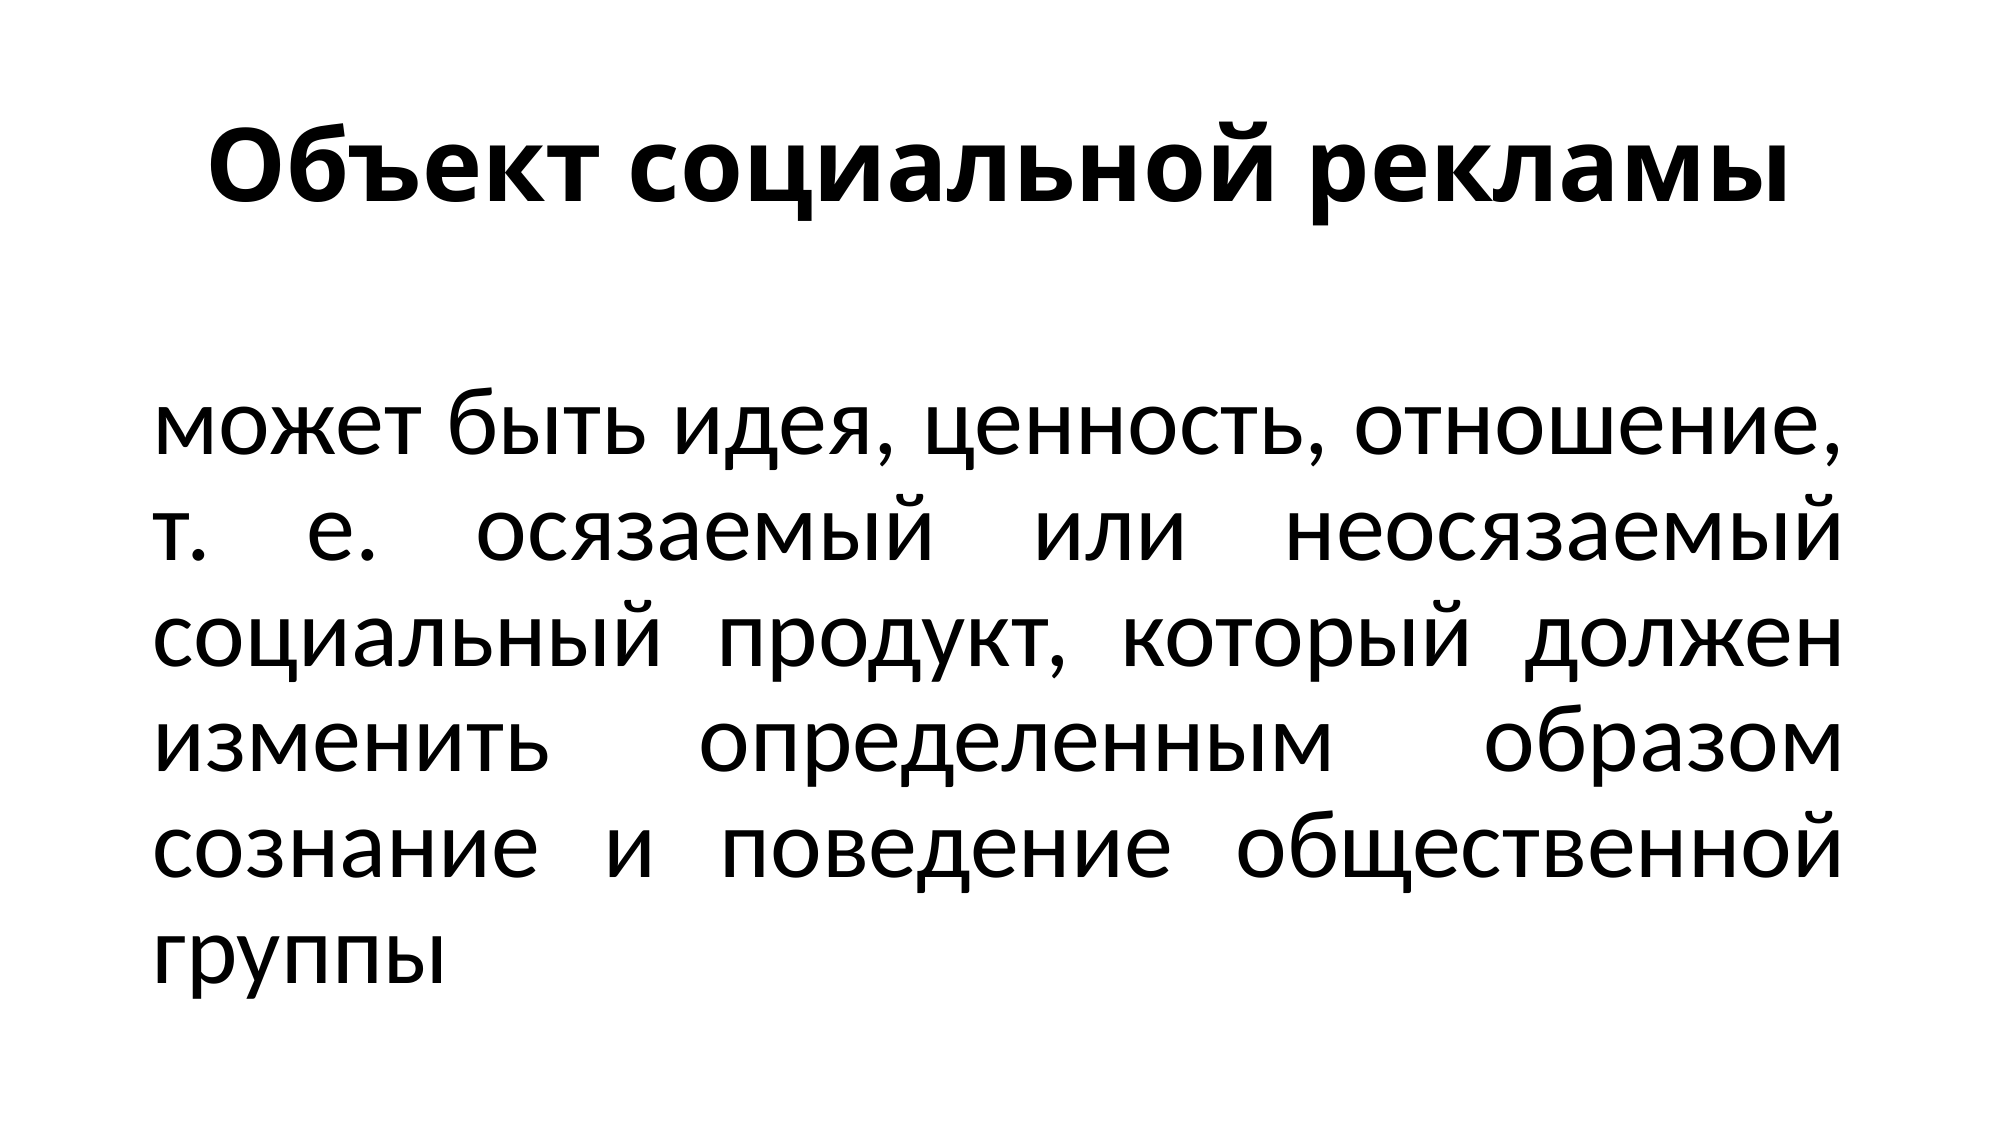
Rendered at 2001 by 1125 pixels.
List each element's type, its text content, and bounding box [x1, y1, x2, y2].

list может быть идея, ценность, отношение, т. е. осязаемый или неосязаемый социальный продукт, который должен изменить определенным образом сознание и поведение общественной группы [137, 362, 1863, 1014]
title Объект социальной рекламы [137, 59, 1863, 278]
